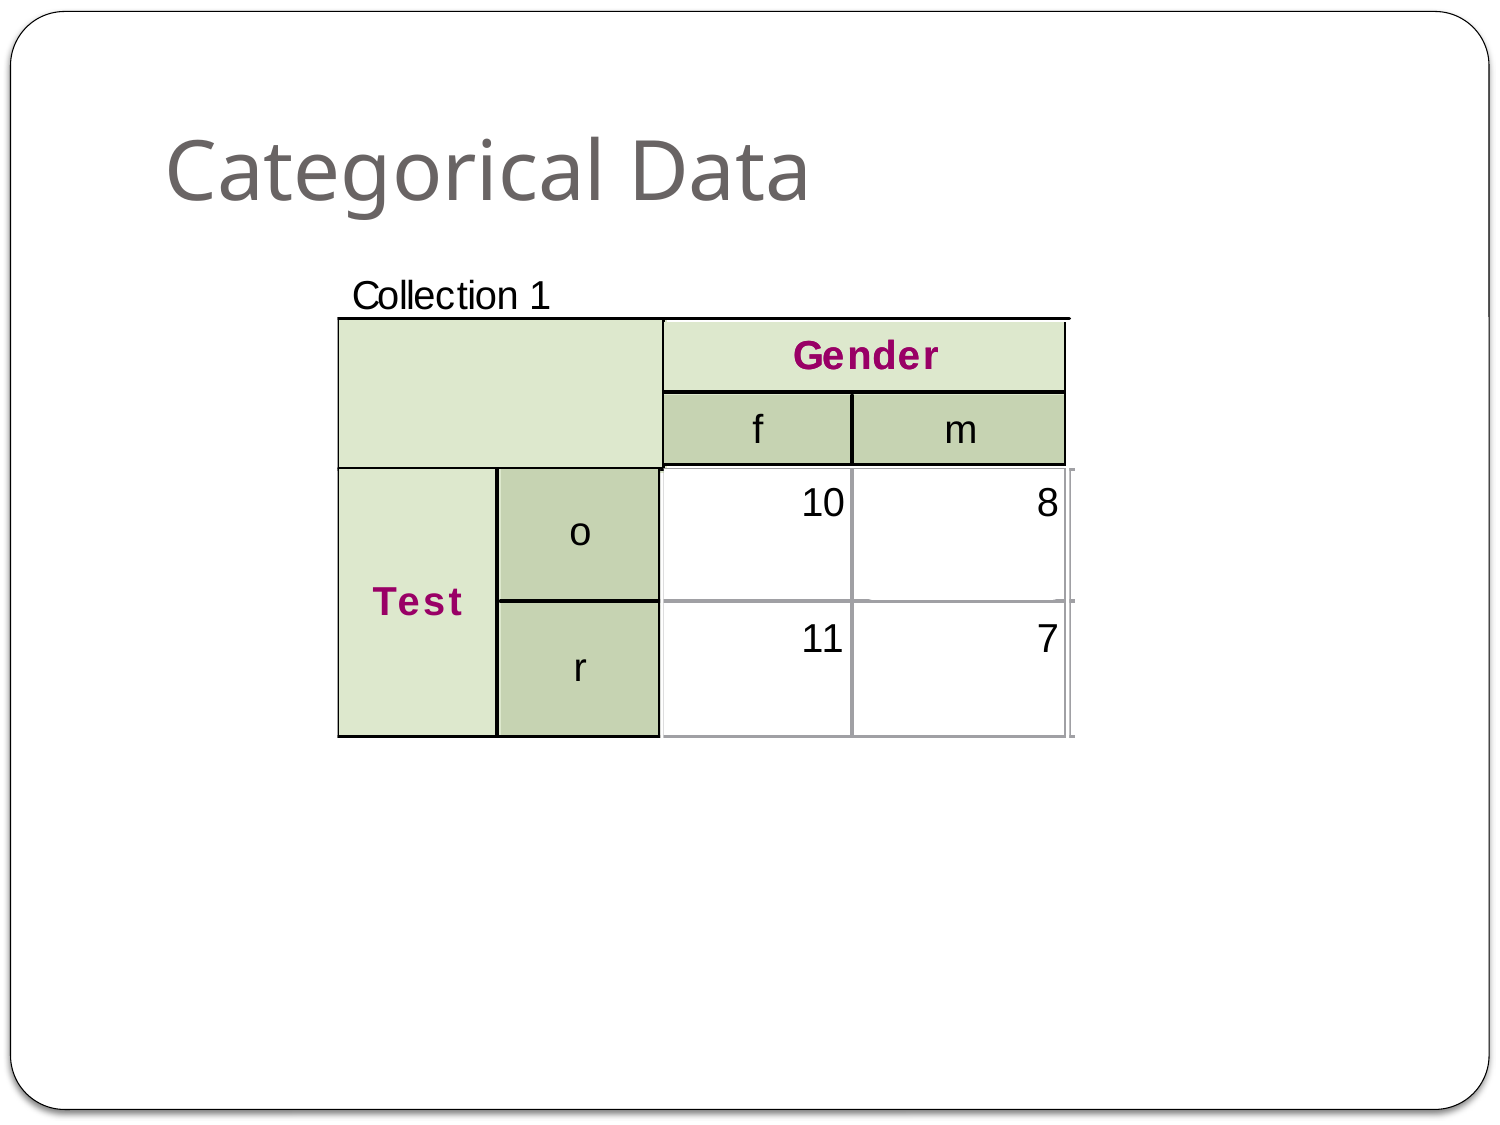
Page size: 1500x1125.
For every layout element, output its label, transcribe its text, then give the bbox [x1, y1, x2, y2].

picture [337, 237, 1076, 738]
title Categorical Data [150, 45, 1425, 233]
